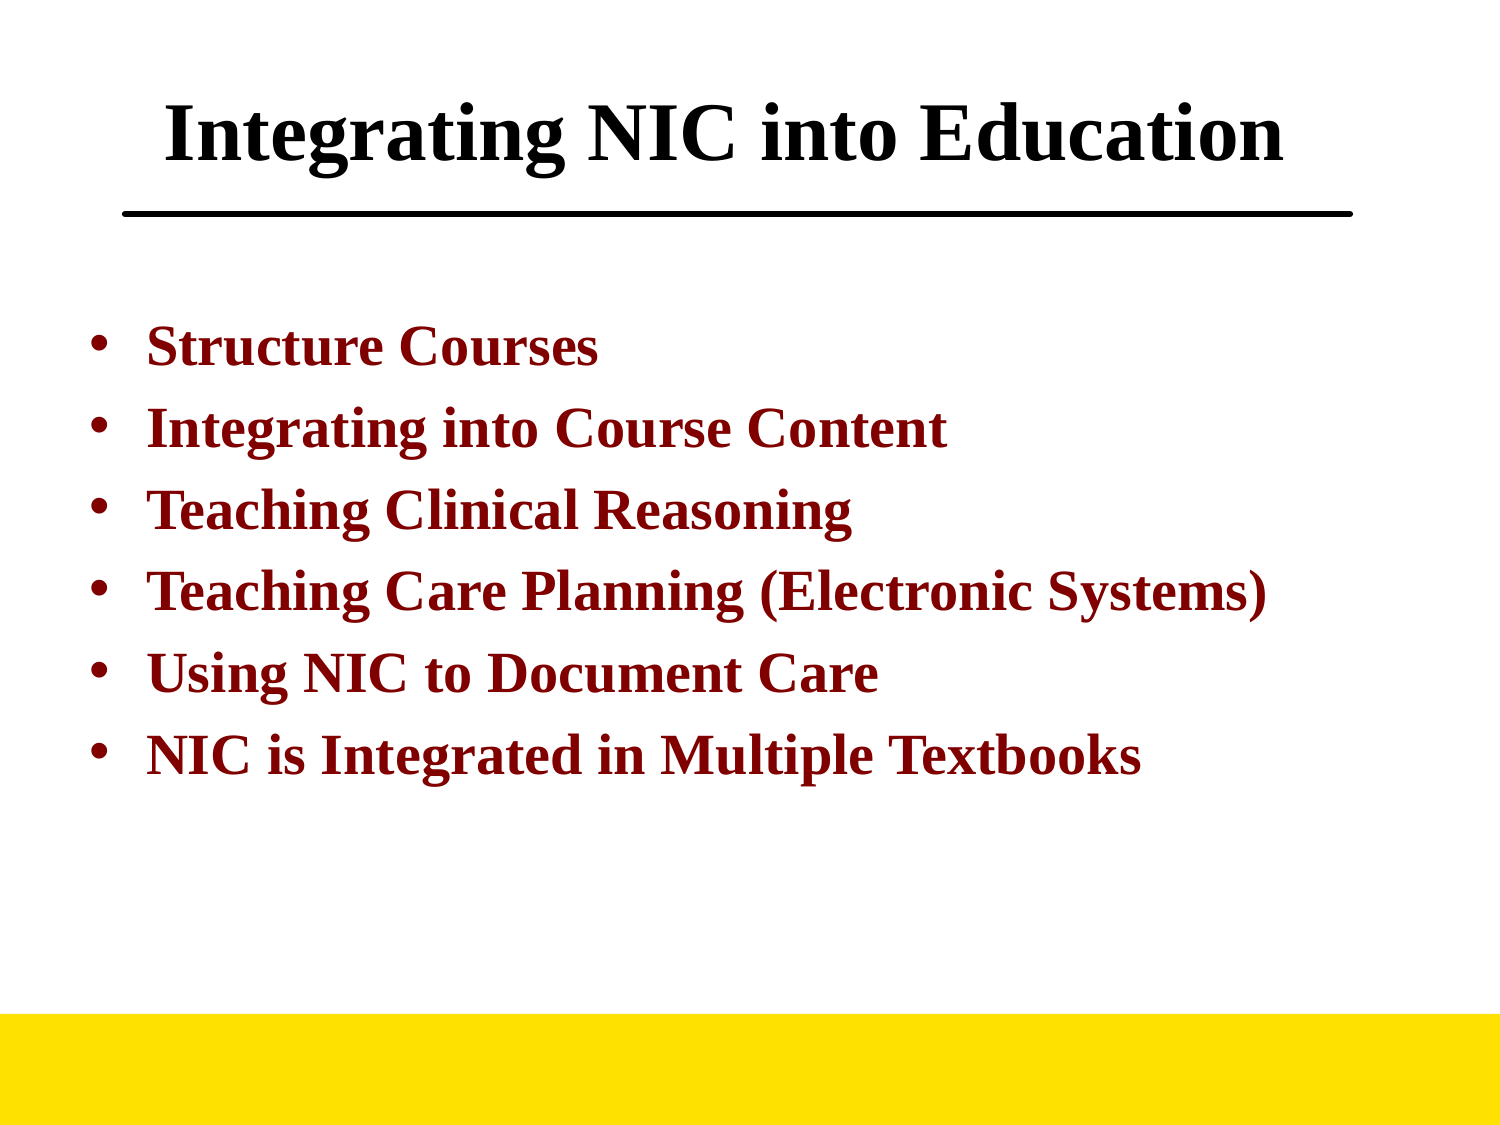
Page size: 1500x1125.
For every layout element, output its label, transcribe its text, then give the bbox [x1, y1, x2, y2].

title Integrating NIC into Education [50, 50, 1400, 205]
list Structure Courses Integrating into Course Content Teaching Clinical Reasoning Teaching Care Planning (Electronic Systems) Using NIC to Document Care NIC is Integrated in Multiple Textbooks [75, 299, 1425, 1080]
